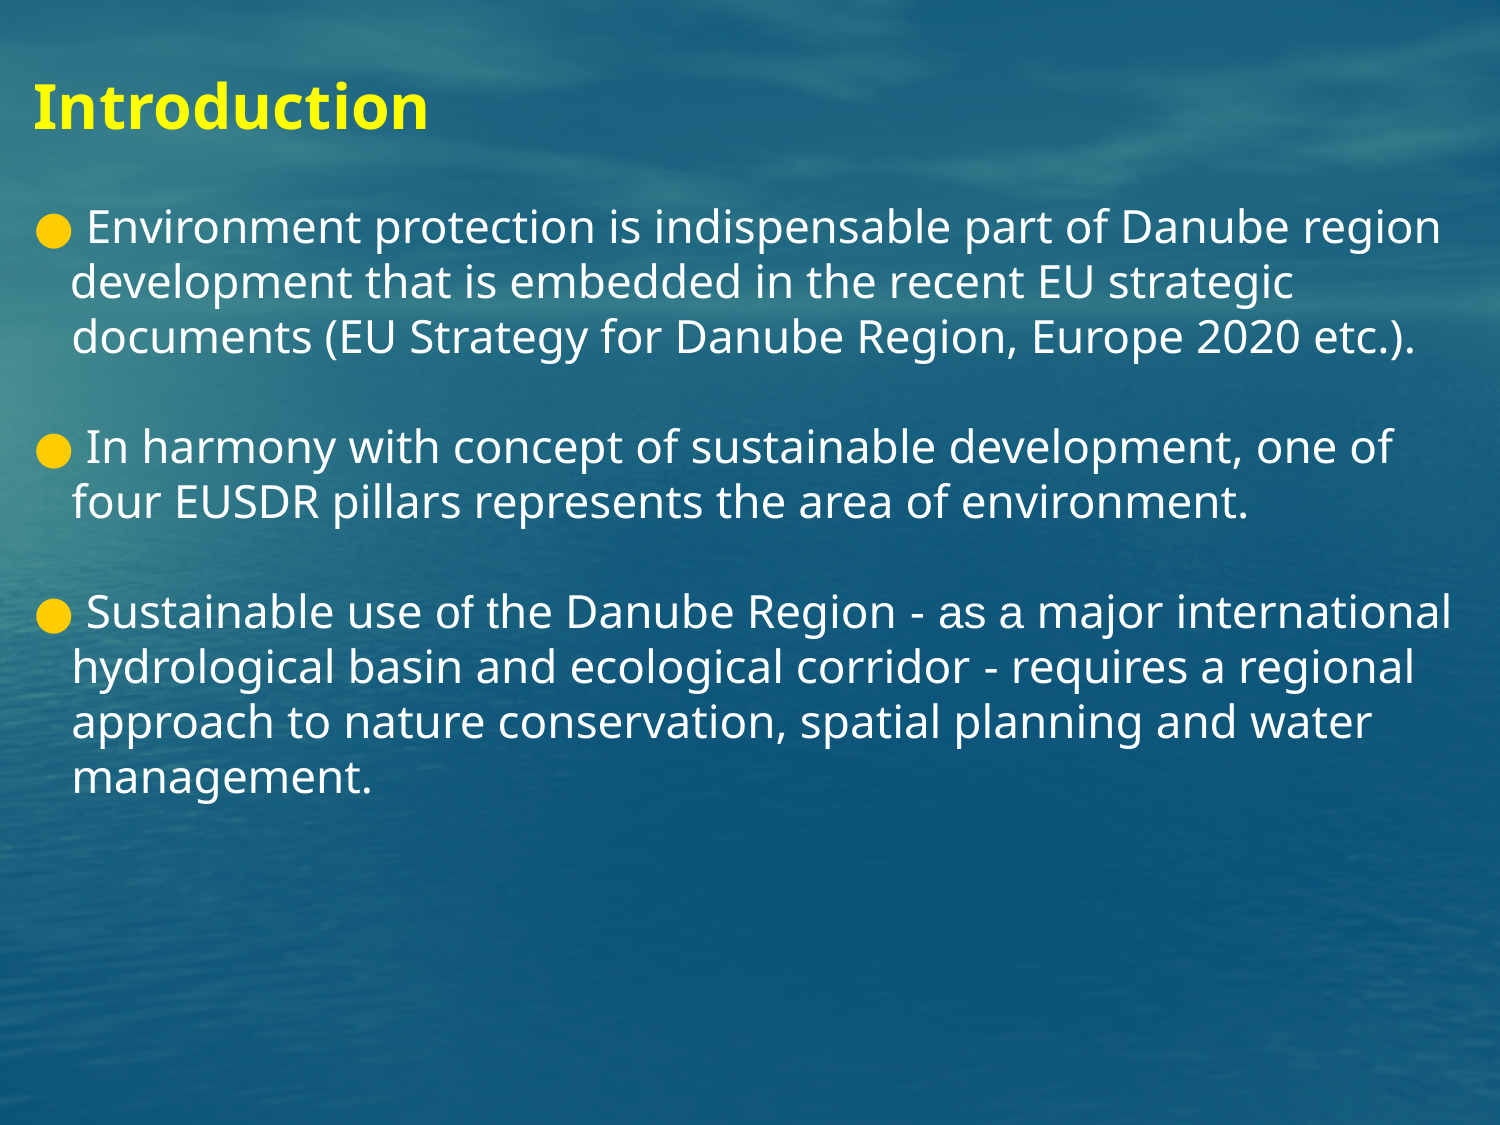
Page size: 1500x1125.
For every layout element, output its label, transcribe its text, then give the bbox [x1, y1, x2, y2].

subtitle Introduction ● Environment protection is indispensable part of Danube region development that is embedded in the recent EU strategic documents (EU Strategy for Danube Region, Europe 2020 etc.). ● In harmony with concept of sustainable development, one of four EUSDR pillars represents the area of environment. ● Sustainable use of the Danube Region - as a major international hydrological basin and ecological corridor - requires a regional approach to nature conservation, spatial planning and water management. [0, 0, 1500, 1125]
